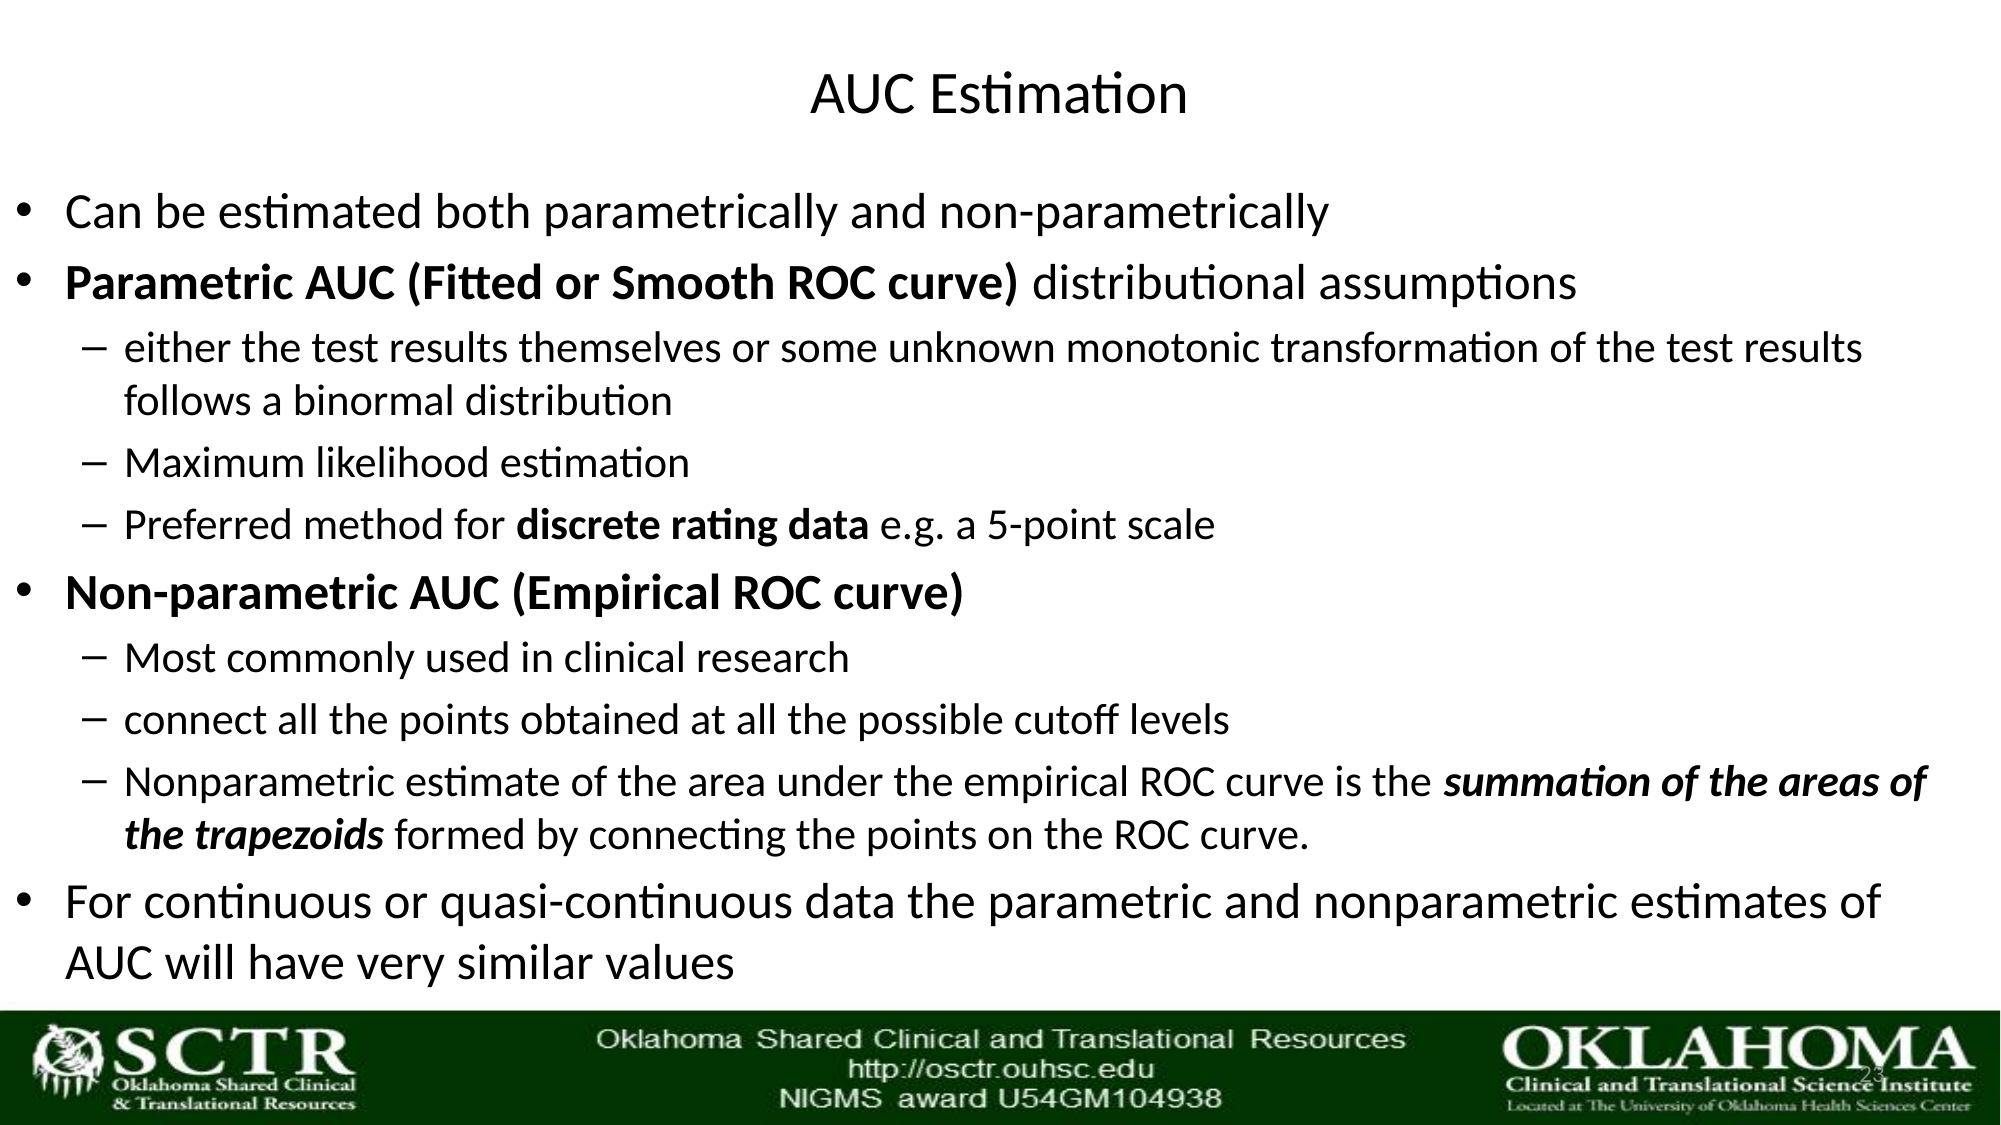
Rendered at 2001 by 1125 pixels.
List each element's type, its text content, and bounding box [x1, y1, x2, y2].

list Can be estimated both parametrically and non-parametrically Parametric AUC (Fitted or Smooth ROC curve) distributional assumptions either the test results themselves or some unknown monotonic transformation of the test results follows a binormal distribution Maximum likelihood estimation Preferred method for discrete rating data e.g. a 5-point scale Non-parametric AUC (Empirical ROC curve) Most commonly used in clinical research connect all the points obtained at all the possible cutoff levels Nonparametric estimate of the area under the empirical ROC curve is the summation of the areas of the trapezoids formed by connecting the points on the ROC curve. For continuous or quasi-continuous data the parametric and nonparametric estimates of AUC will have very similar values [0, 170, 1967, 1005]
slide_number 23 [1433, 1042, 1900, 1103]
title AUC Estimation [99, 45, 1900, 133]
picture [0, 0, 2001, 1125]
